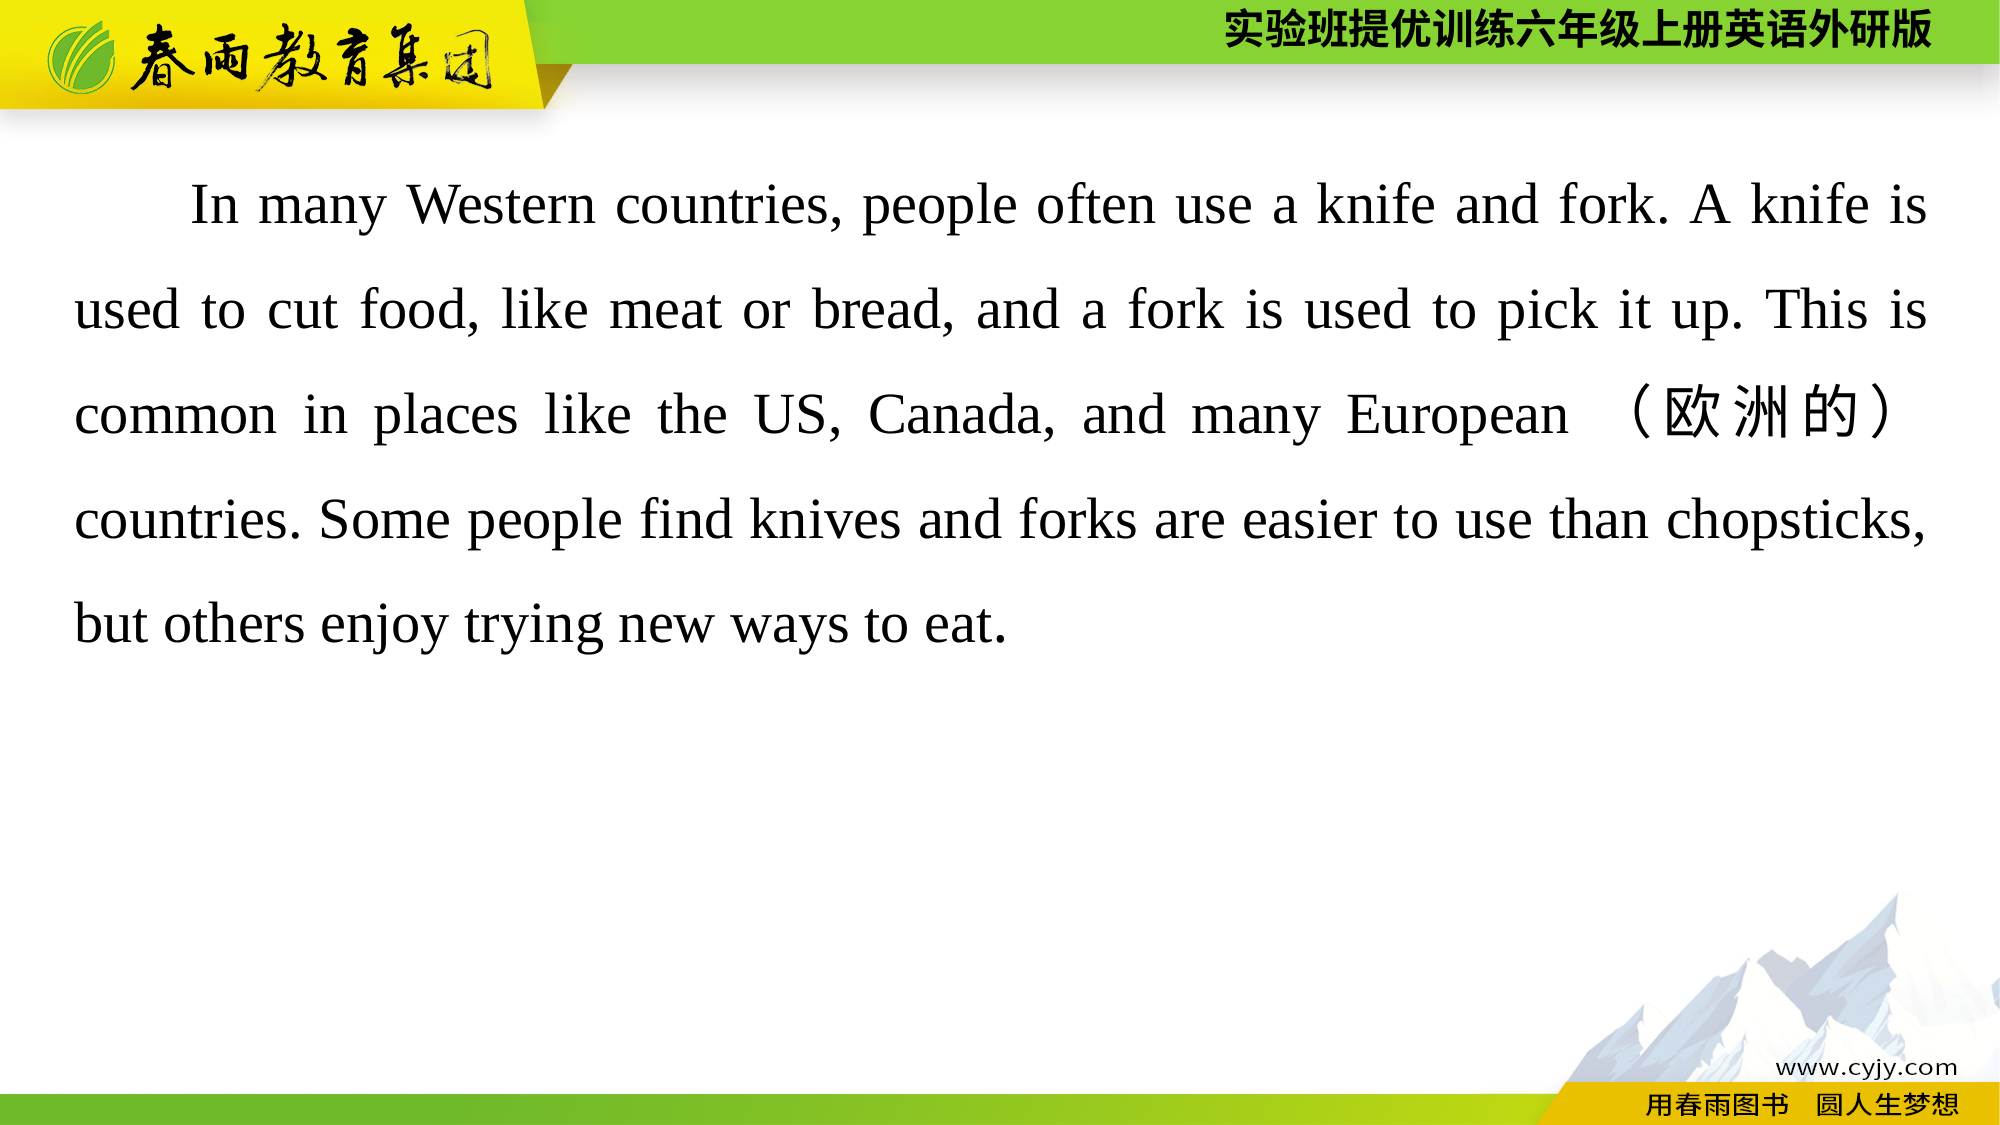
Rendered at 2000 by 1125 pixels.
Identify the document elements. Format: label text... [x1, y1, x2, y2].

picture [0, 0, 2000, 1125]
list In many Western countries, people often use a knife and fork. A knife is used to cut food, like meat or bread, and a fork is used to pick it up. This is common in places like the US, Canada, and many European（欧洲的） countries. Some people find knives and forks are easier to use than chopsticks, but others enjoy trying new ways to eat. [59, 122, 1944, 655]
